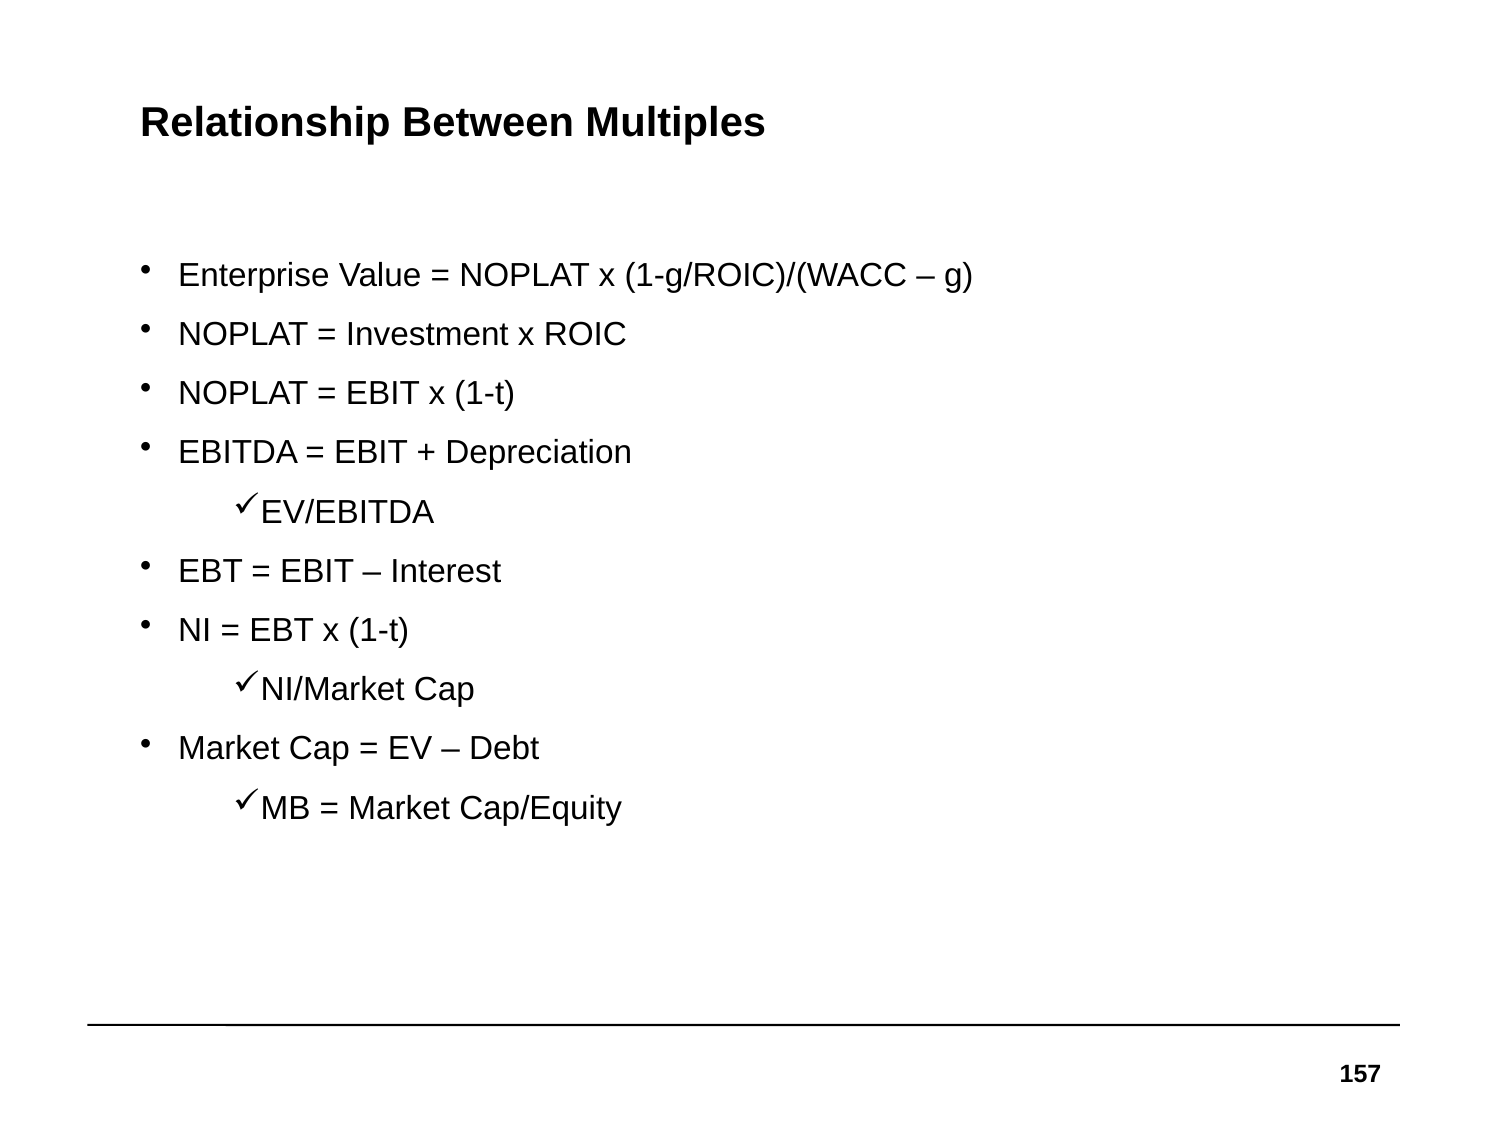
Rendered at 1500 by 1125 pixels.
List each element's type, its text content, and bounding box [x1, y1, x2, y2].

list Enterprise Value = NOPLAT x (1-g/ROIC)/(WACC – g) NOPLAT = Investment x ROIC NOPLAT = EBIT x (1-t) EBITDA = EBIT + Depreciation EV/EBITDA EBT = EBIT – Interest NI = EBT x (1-t) NI/Market Cap Market Cap = EV – Debt MB = Market Cap/Equity [125, 249, 1338, 1000]
title Relationship Between Multiples [125, 87, 1375, 225]
